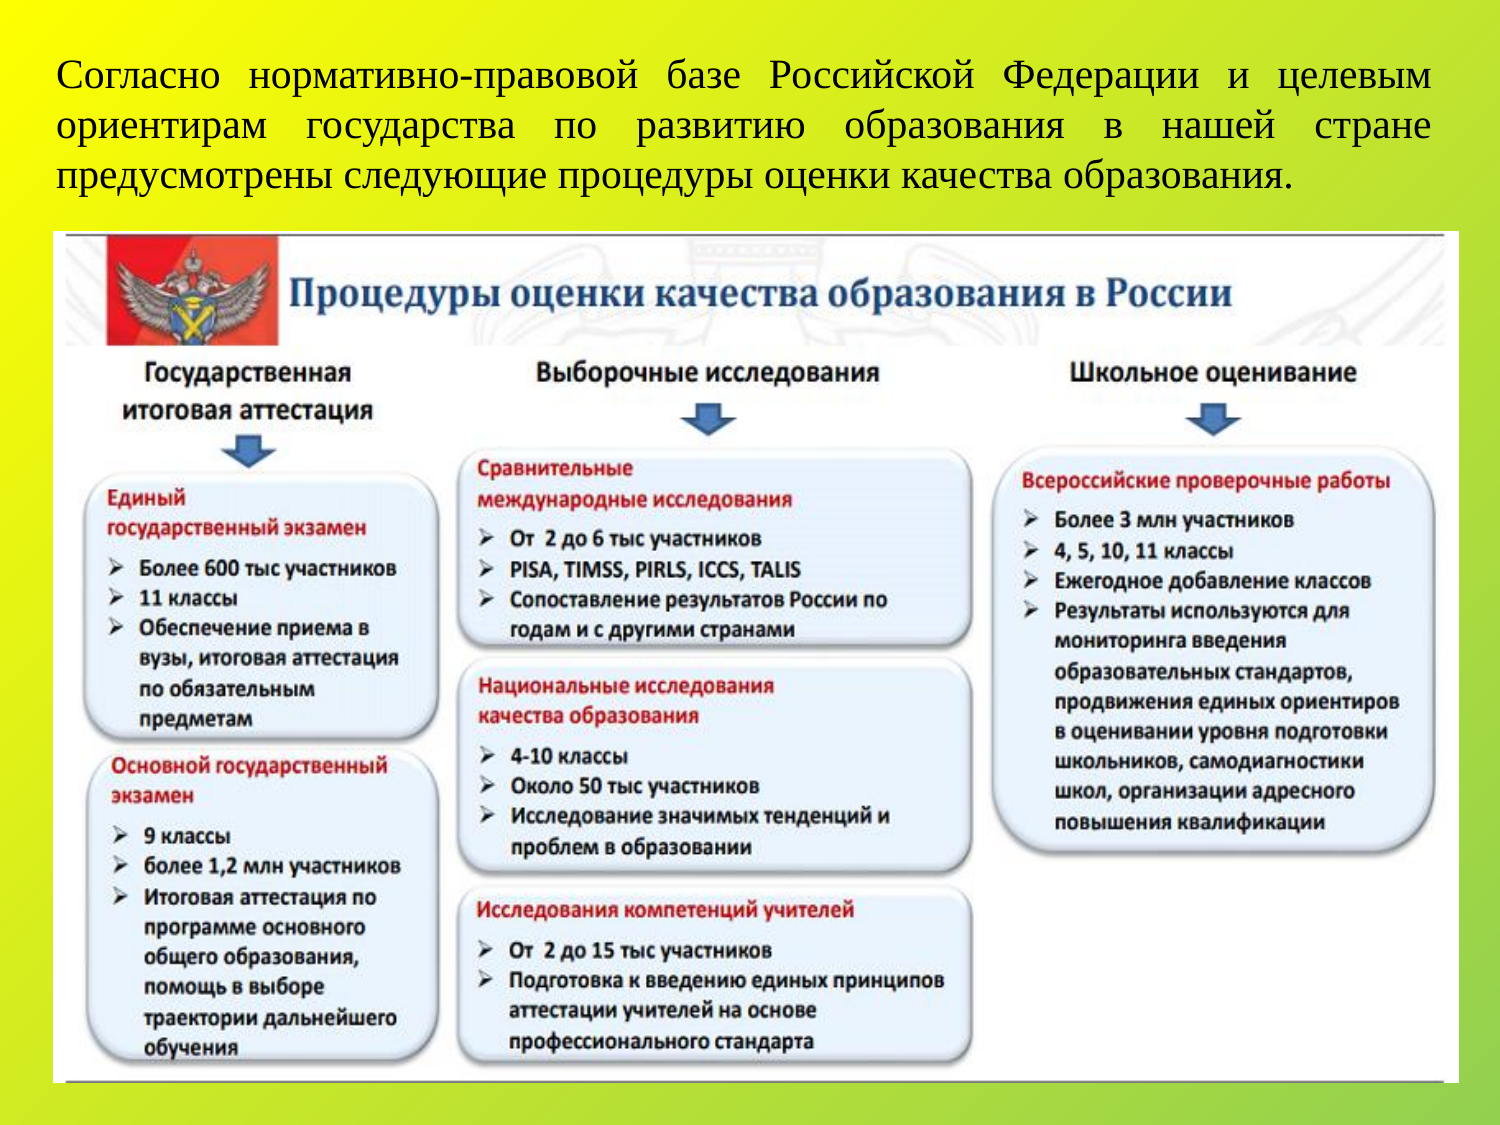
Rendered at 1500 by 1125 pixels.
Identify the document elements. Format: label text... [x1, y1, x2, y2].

picture [52, 231, 1459, 1083]
text_box Согласно нормативно-правовой базе Российской Федерации и целевым ориентирам государства по развитию образования в нашей стране предусмотрены следующие процедуры оценки качества образования. [41, 0, 1447, 205]
